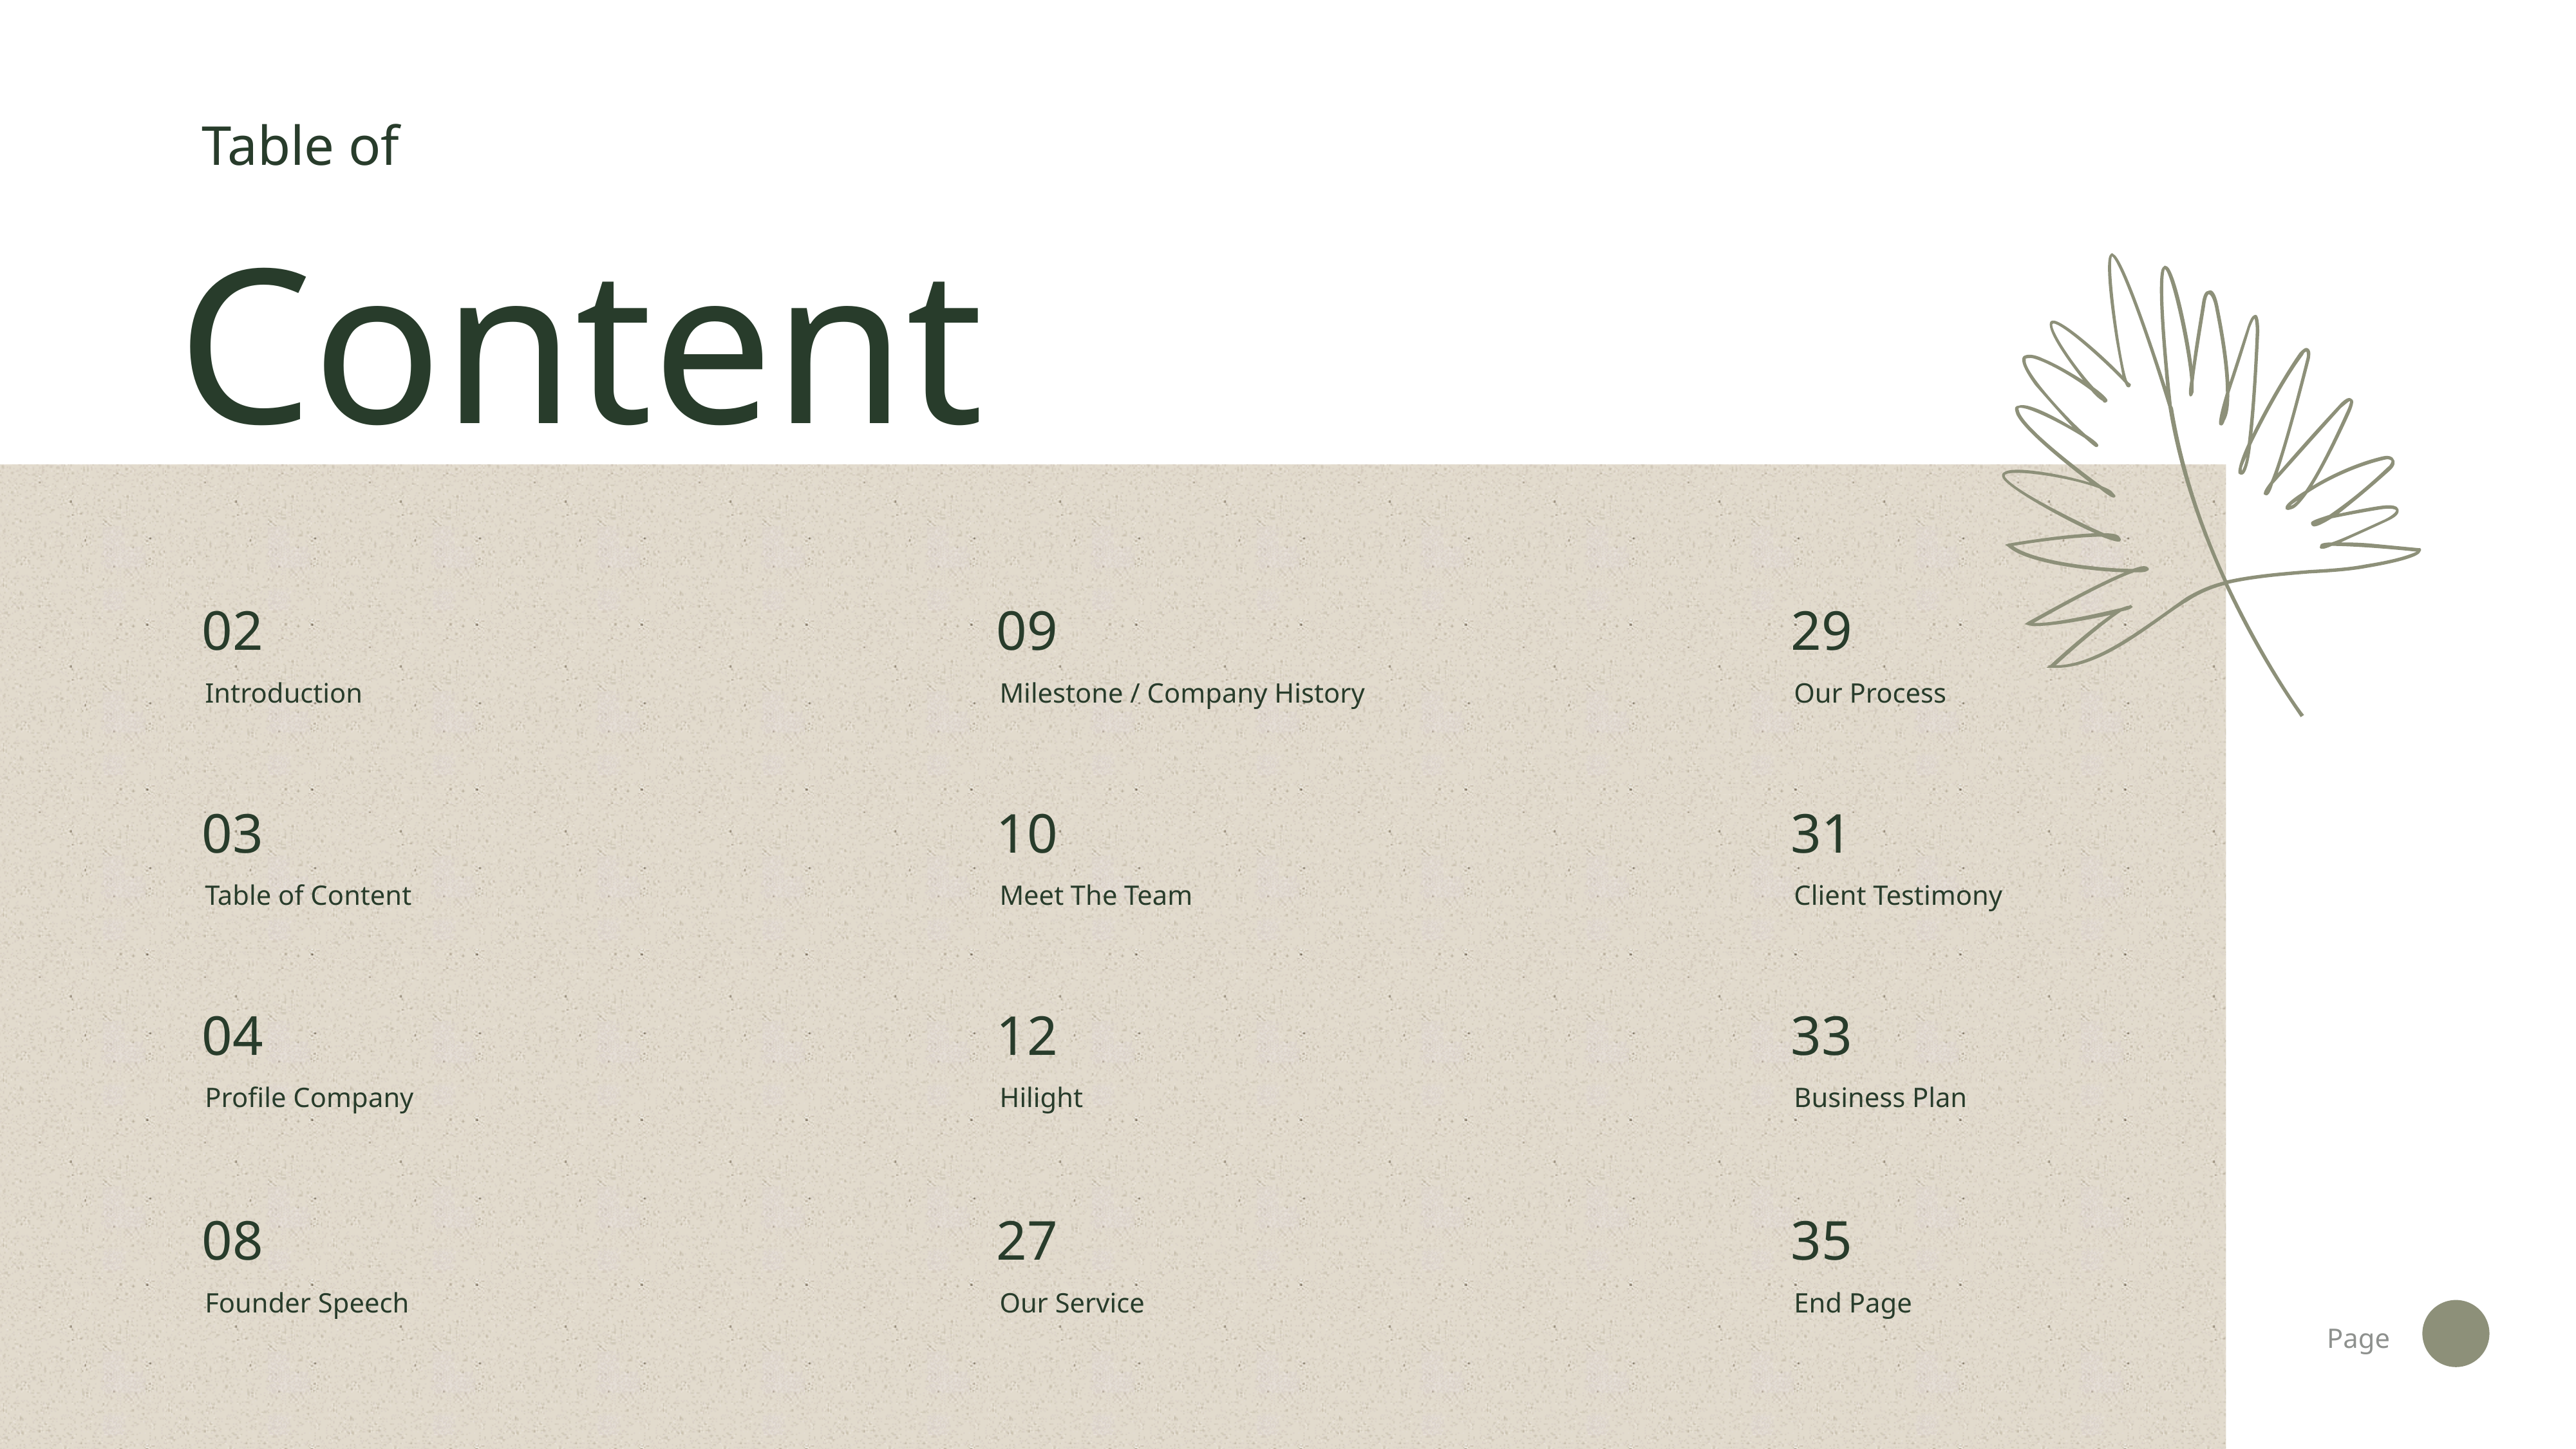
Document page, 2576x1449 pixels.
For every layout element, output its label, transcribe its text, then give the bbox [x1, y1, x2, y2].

text_box [0, 464, 2226, 1449]
list 12 [986, 964, 1087, 1061]
list Meet The Team [990, 857, 1473, 911]
list 33 [1781, 964, 1882, 1061]
list 29 [1781, 559, 1882, 656]
list Our Service [990, 1265, 1473, 1318]
slide_number 3 [2418, 1303, 2491, 1356]
list 10 [986, 762, 1087, 859]
list Client Testimony [1784, 857, 2268, 911]
list 02 [192, 559, 293, 656]
list Content [167, 75, 1519, 475]
list 35 [1781, 1169, 1882, 1266]
list 08 [192, 1169, 293, 1266]
list Business Plan [1784, 1059, 2268, 1113]
slide_number Page [2317, 1303, 2418, 1356]
list End Page [1784, 1265, 2268, 1318]
list Hilight [990, 1059, 1473, 1113]
list 27 [986, 1169, 1087, 1266]
list Introduction [195, 654, 679, 708]
list Table of Content [195, 857, 679, 911]
list Milestone / Company History [990, 654, 1473, 708]
list Founder Speech [195, 1265, 679, 1318]
text_box [2430, 1356, 2482, 1368]
list 03 [192, 762, 293, 859]
list 31 [1781, 762, 1882, 859]
list Our Process [1784, 654, 2268, 708]
list 04 [192, 964, 293, 1061]
text_box [2441, 1299, 2471, 1303]
text_box [2002, 252, 2421, 717]
list Table of [192, 74, 816, 171]
list 09 [986, 559, 1087, 656]
list Profile Company [195, 1059, 679, 1113]
